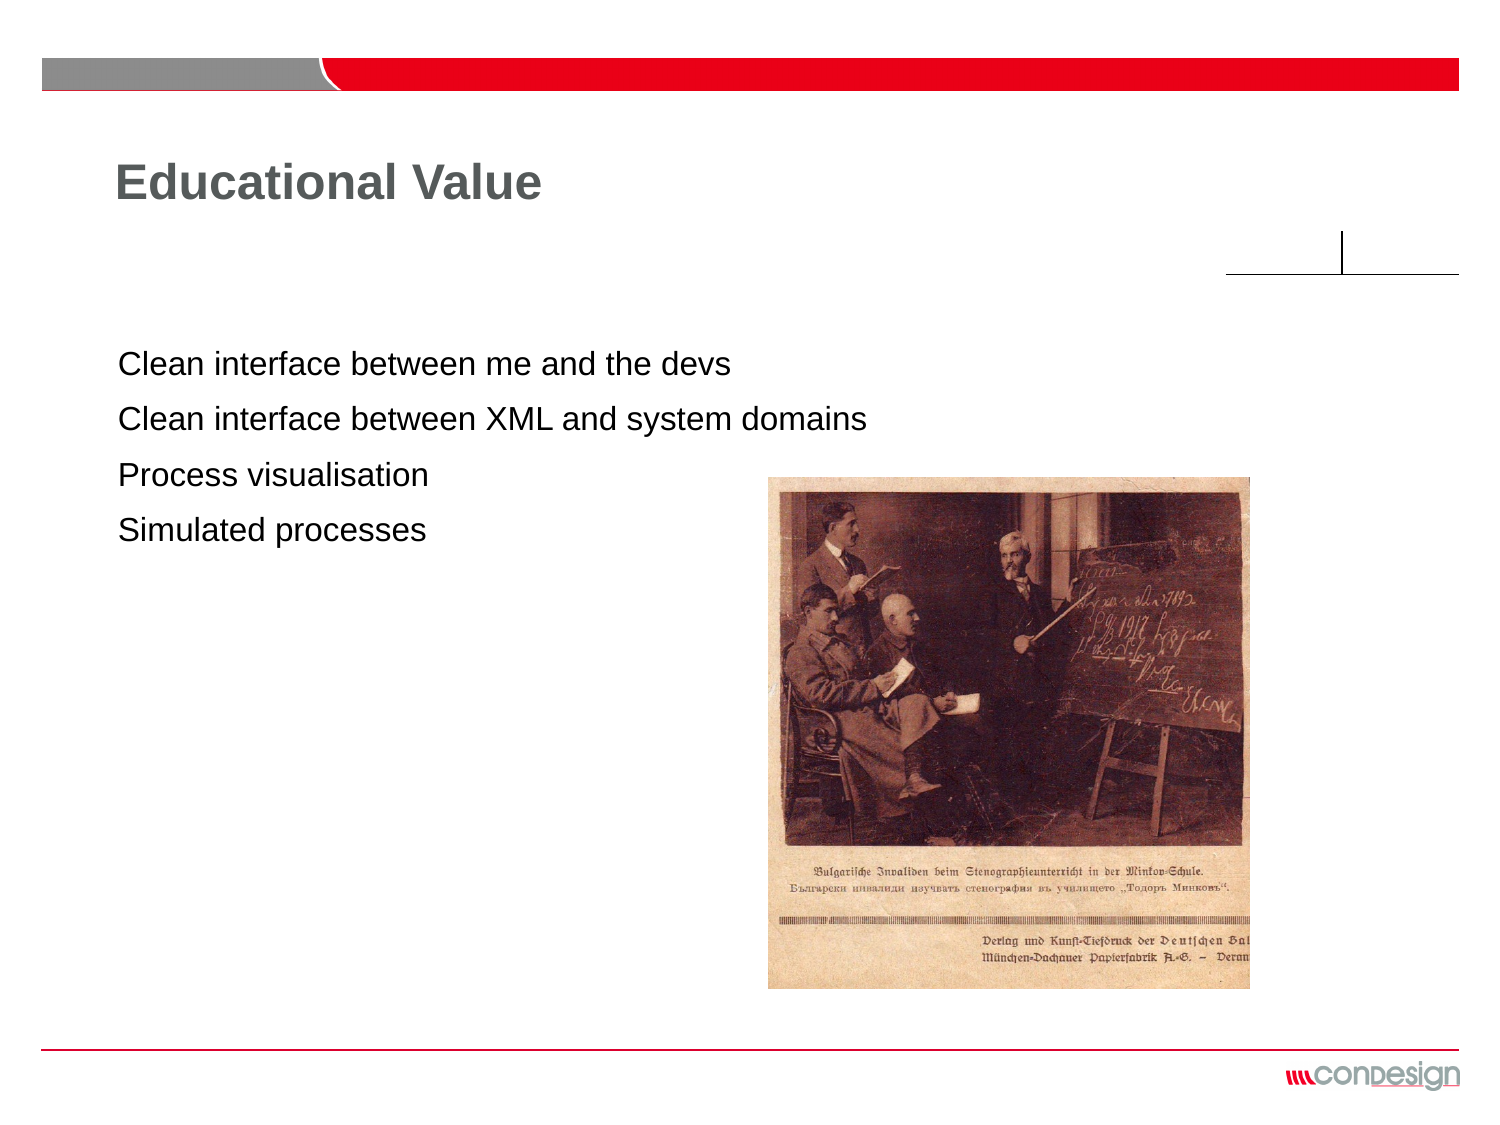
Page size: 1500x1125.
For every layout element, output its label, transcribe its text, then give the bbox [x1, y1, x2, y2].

picture [1286, 1061, 1460, 1091]
title Educational Value [115, 91, 1404, 210]
picture [767, 476, 1250, 990]
picture [41, 57, 1459, 91]
list Clean interface between me and the devs Clean interface between XML and system domains Process visualisation Simulated processes [117, 337, 1404, 909]
